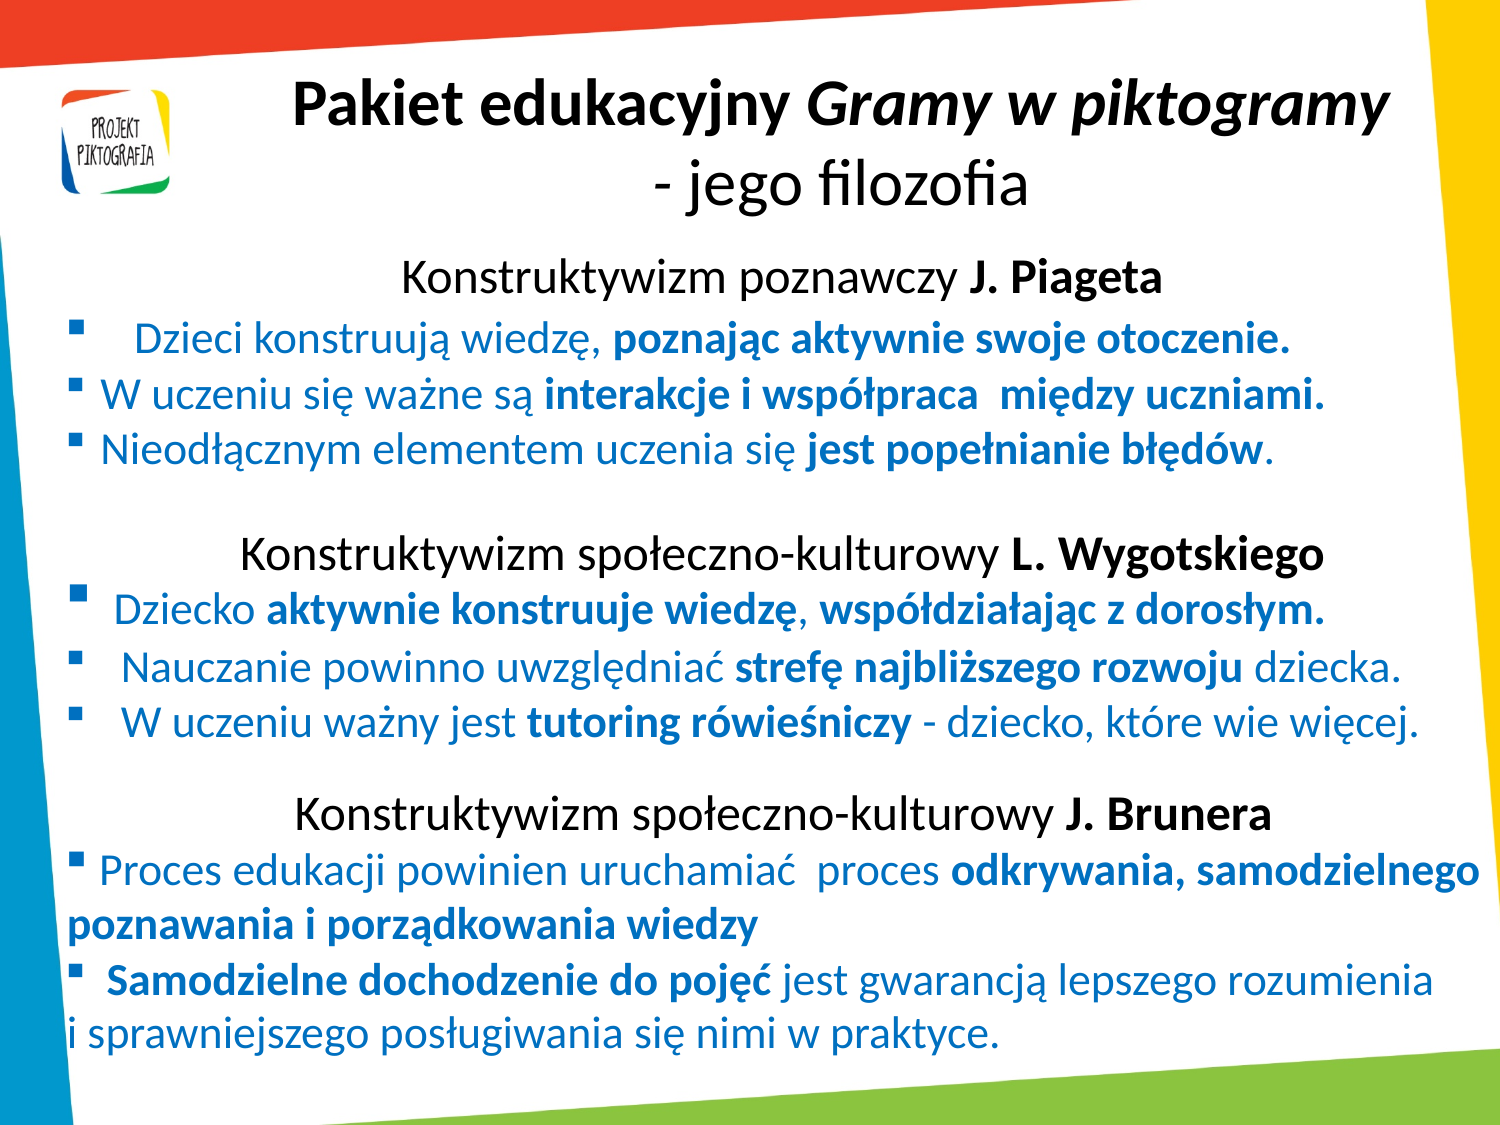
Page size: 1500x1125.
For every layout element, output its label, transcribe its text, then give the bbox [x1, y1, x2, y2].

text_box Konstruktywizm społeczno-kulturowy L. Wygotskiego Dziecko aktywnie konstruuje wiedzę, współdziałając z dorosłym. Nauczanie powinno uwzględniać strefę najbliższego rozwoju dziecka. W uczeniu ważny jest tutoring rówieśniczy - dziecko, które wie więcej. [64, 527, 1500, 786]
title Pakiet edukacyjny Gramy w piktogramy - jego filozofia [182, 44, 1500, 233]
text_box Konstruktywizm społeczno-kulturowy J. Brunera Proces edukacji powinien uruchamiać proces odkrywania, samodzielnego poznawania i porządkowania wiedzy Samodzielne dochodzenie do pojęć jest gwarancją lepszego rozumienia i sprawniejszego posługiwania się nimi w praktyce. [64, 786, 1500, 1083]
picture [0, 0, 1500, 1004]
text_box Konstruktywizm poznawczy J. Piageta Dzieci konstruują wiedzę, poznając aktywnie swoje otoczenie. W uczeniu się ważne są interakcje i współpraca między uczniami. Nieodłącznym elementem uczenia się jest popełnianie błędów. [64, 243, 1500, 516]
picture [70, 1083, 1500, 1125]
